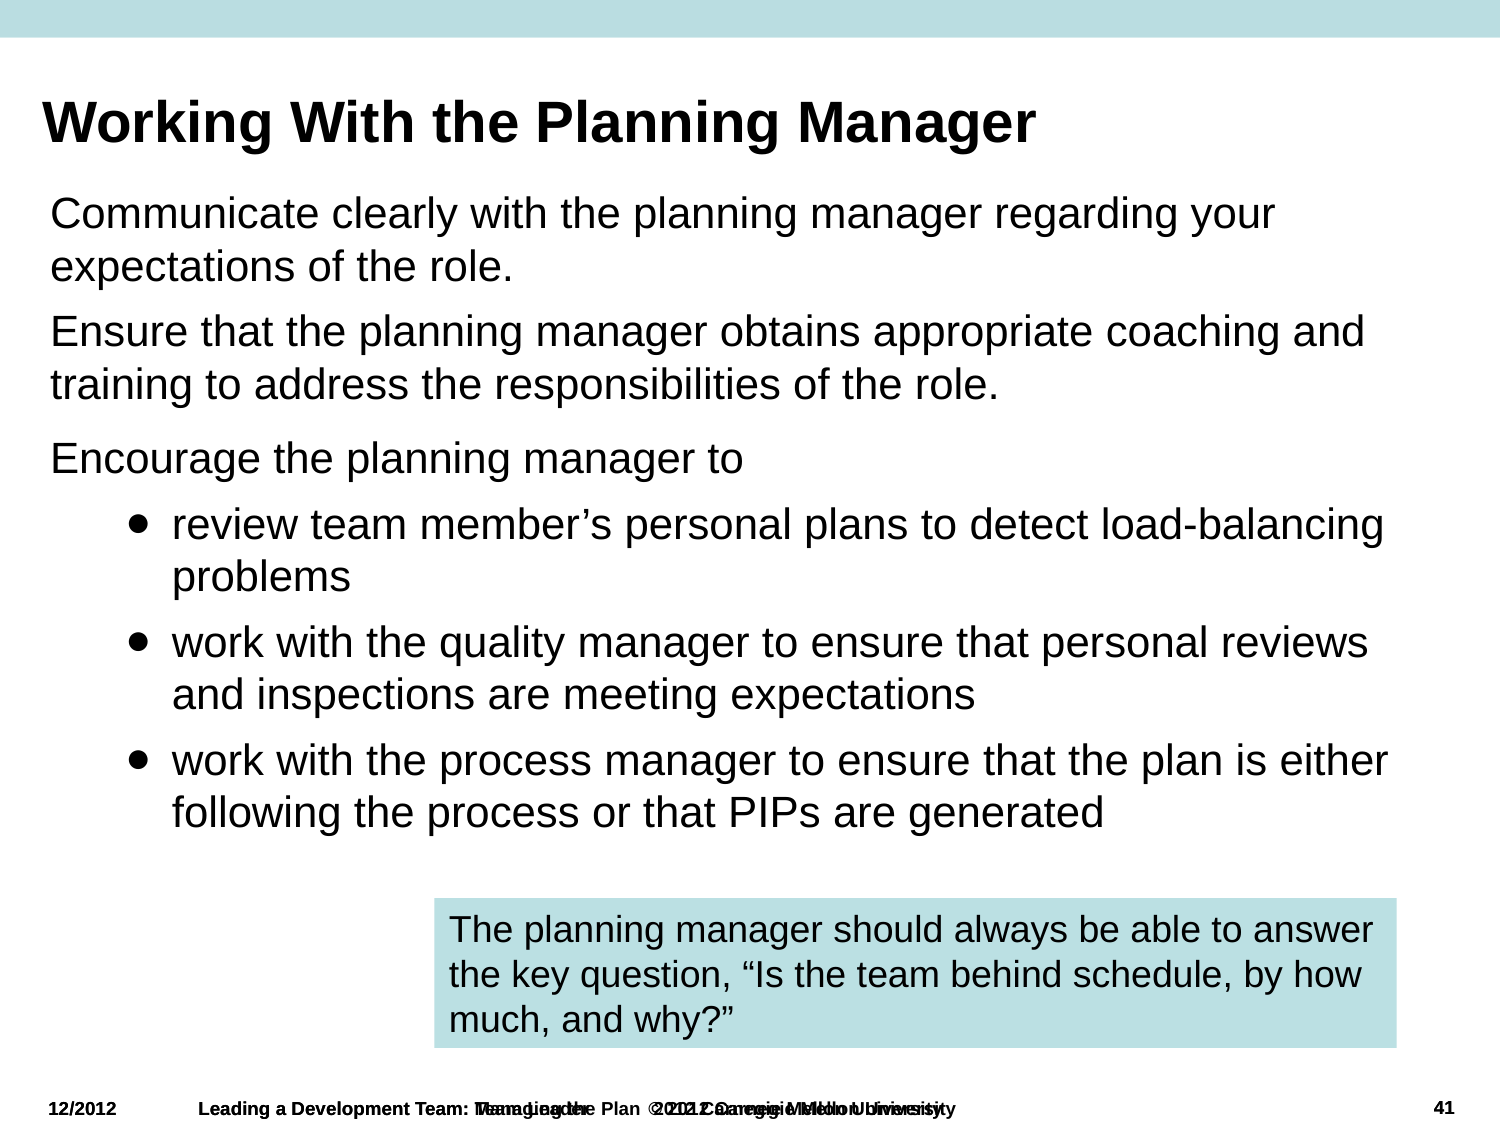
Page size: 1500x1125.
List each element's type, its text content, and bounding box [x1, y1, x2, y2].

text_box The planning manager should always be able to answer the key question, “Is the team behind schedule, by how much, and why?” [434, 898, 1397, 1048]
list Communicate clearly with the planning manager regarding your expectations of the role. Ensure that the planning manager obtains appropriate coaching and training to address the responsibilities of the role. Encourage the planning manager to review team member’s personal plans to detect load-balancing problems work with the quality manager to ensure that personal reviews and inspections are meeting expectations work with the process manager to ensure that the plan is either following the process or that PIPs are generated [50, 184, 1437, 948]
title Working With the Planning Manager [42, 97, 1438, 154]
